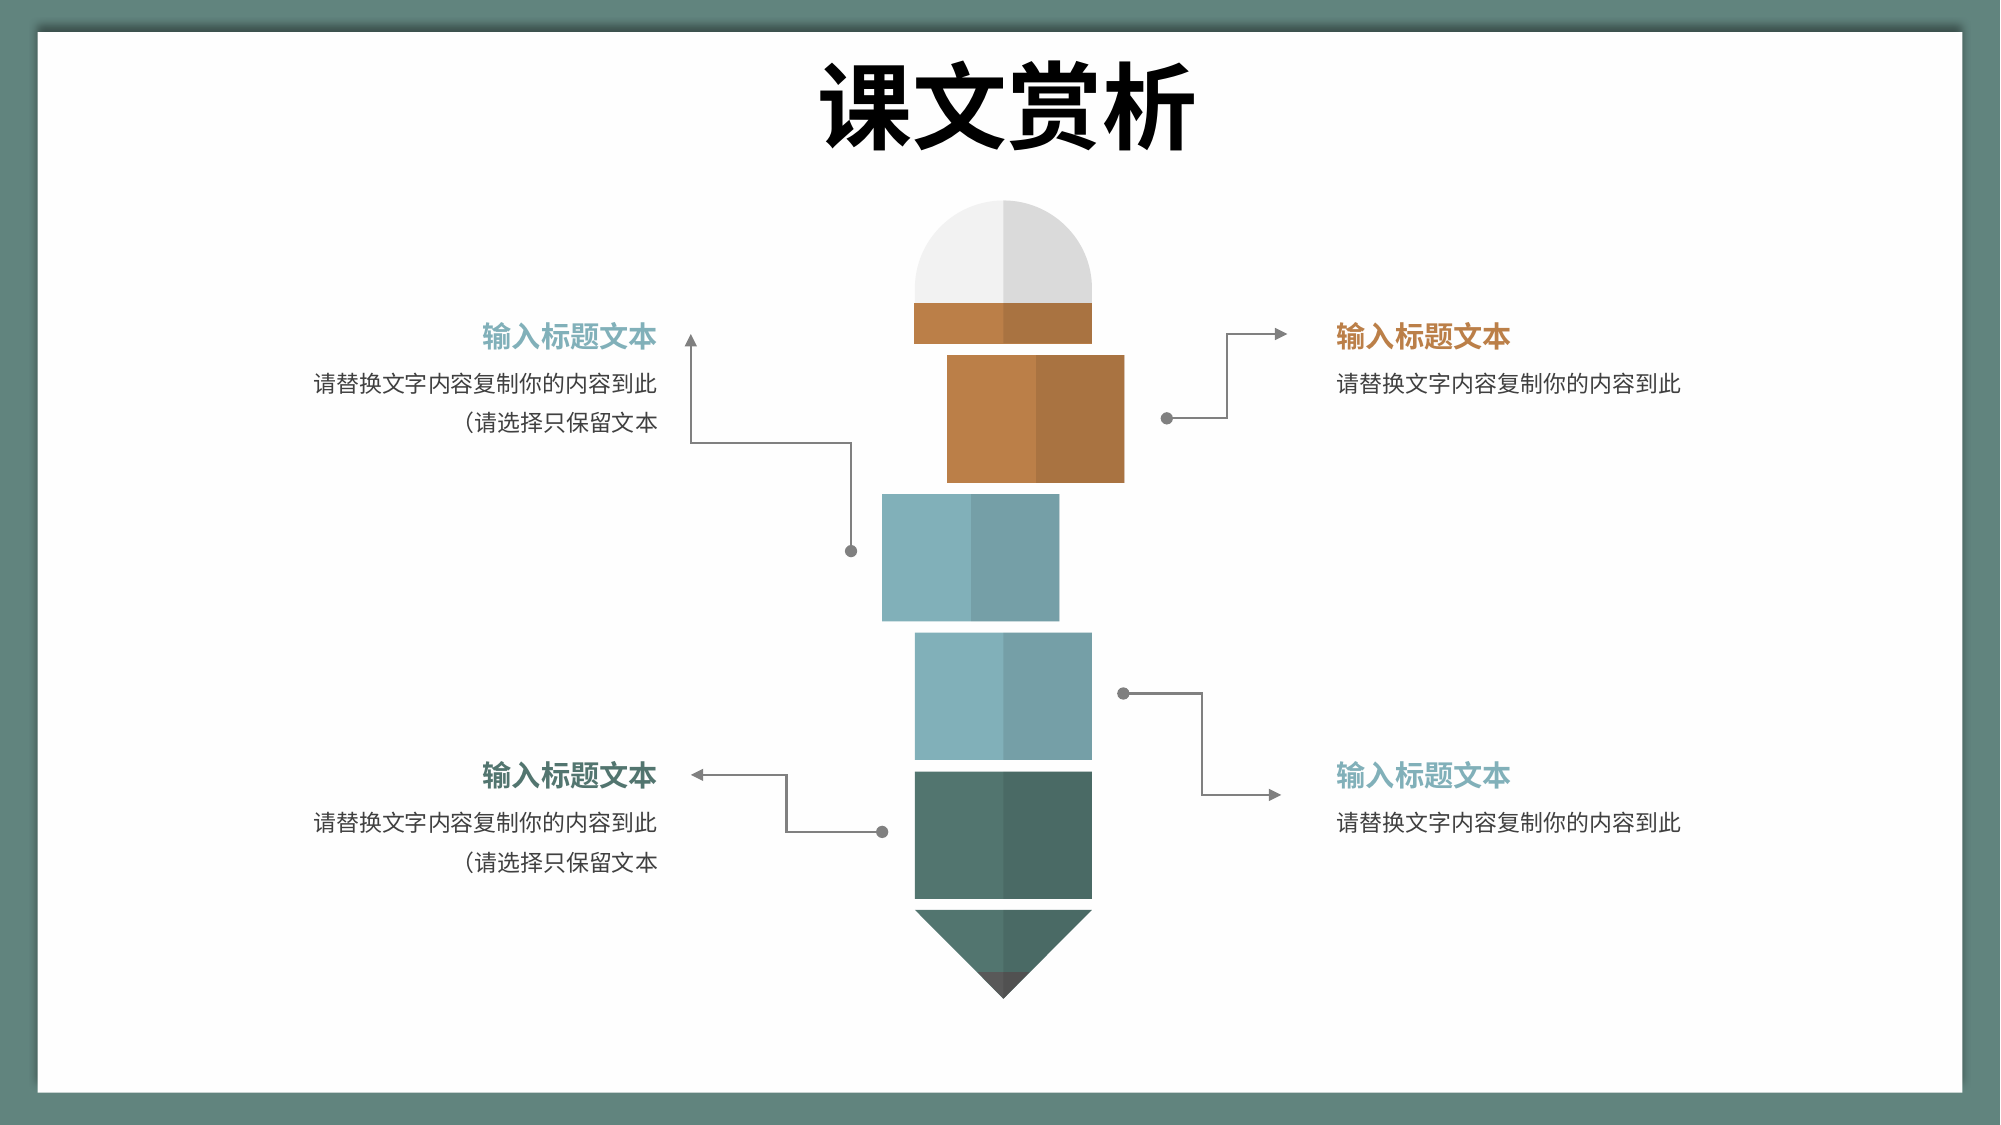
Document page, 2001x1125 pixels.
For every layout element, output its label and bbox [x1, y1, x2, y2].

text_box [882, 200, 1125, 999]
text_box [116, 749, 883, 1004]
text_box [1123, 693, 1883, 1004]
text_box [1166, 310, 1883, 445]
text_box [116, 310, 852, 552]
